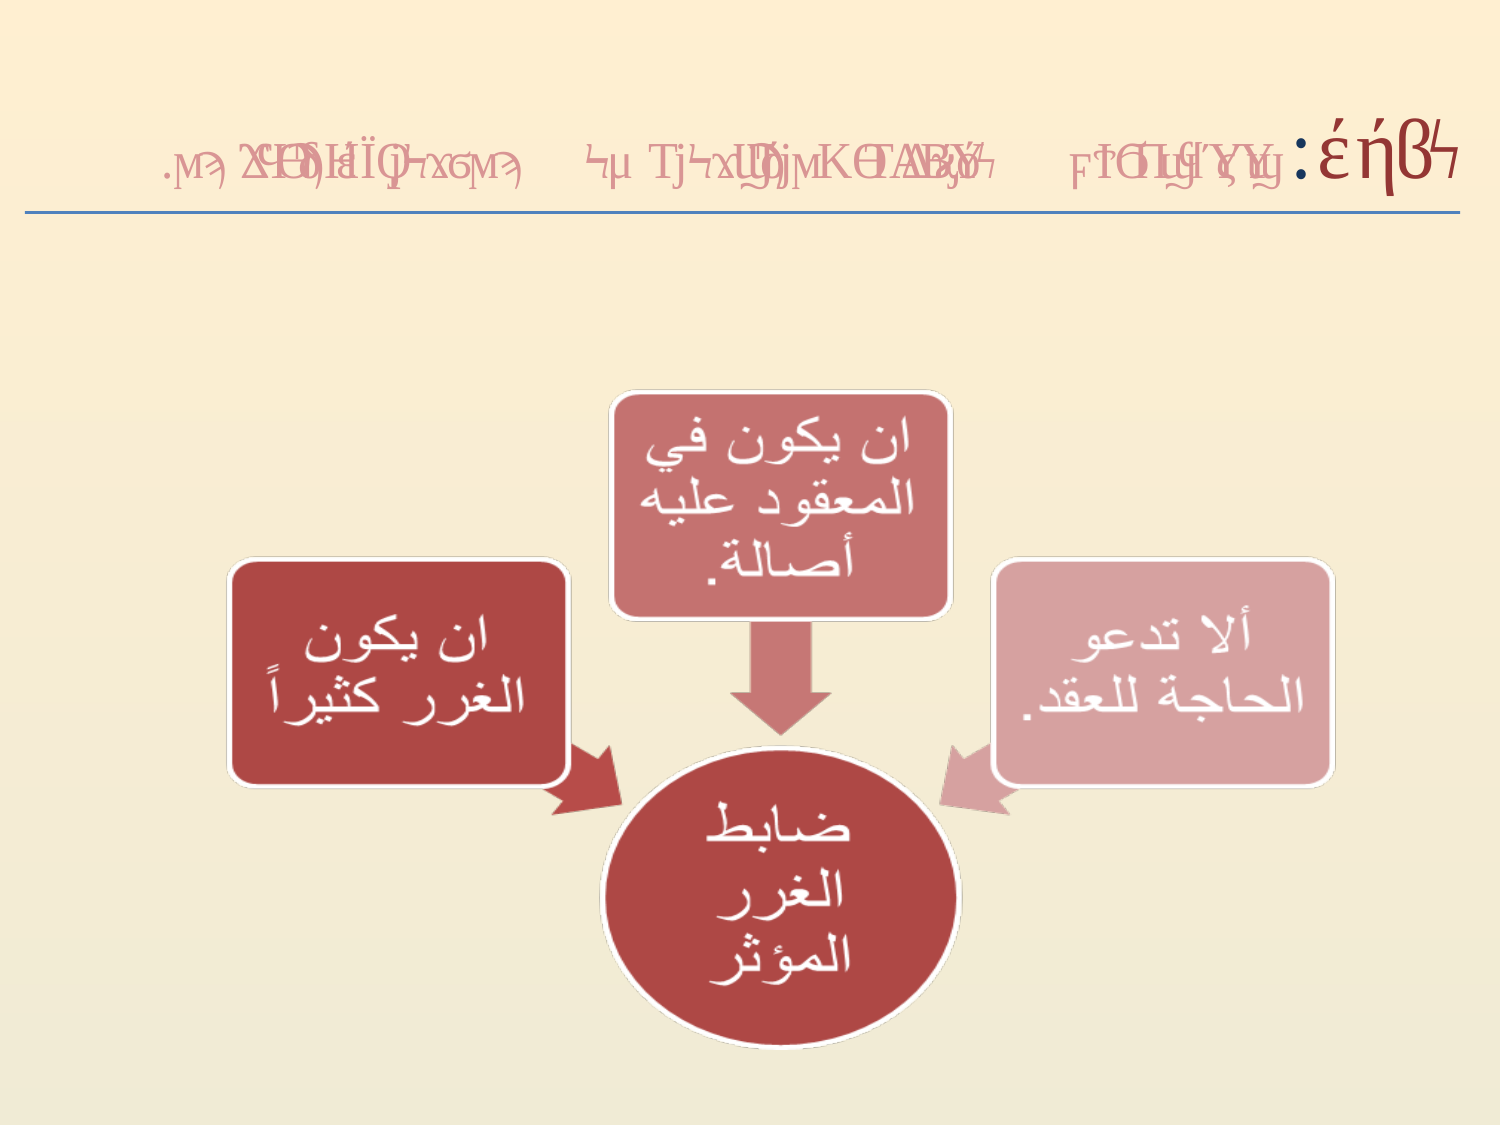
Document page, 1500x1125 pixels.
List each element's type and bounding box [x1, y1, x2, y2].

picture [24, 99, 1463, 263]
picture [112, 387, 1451, 1051]
